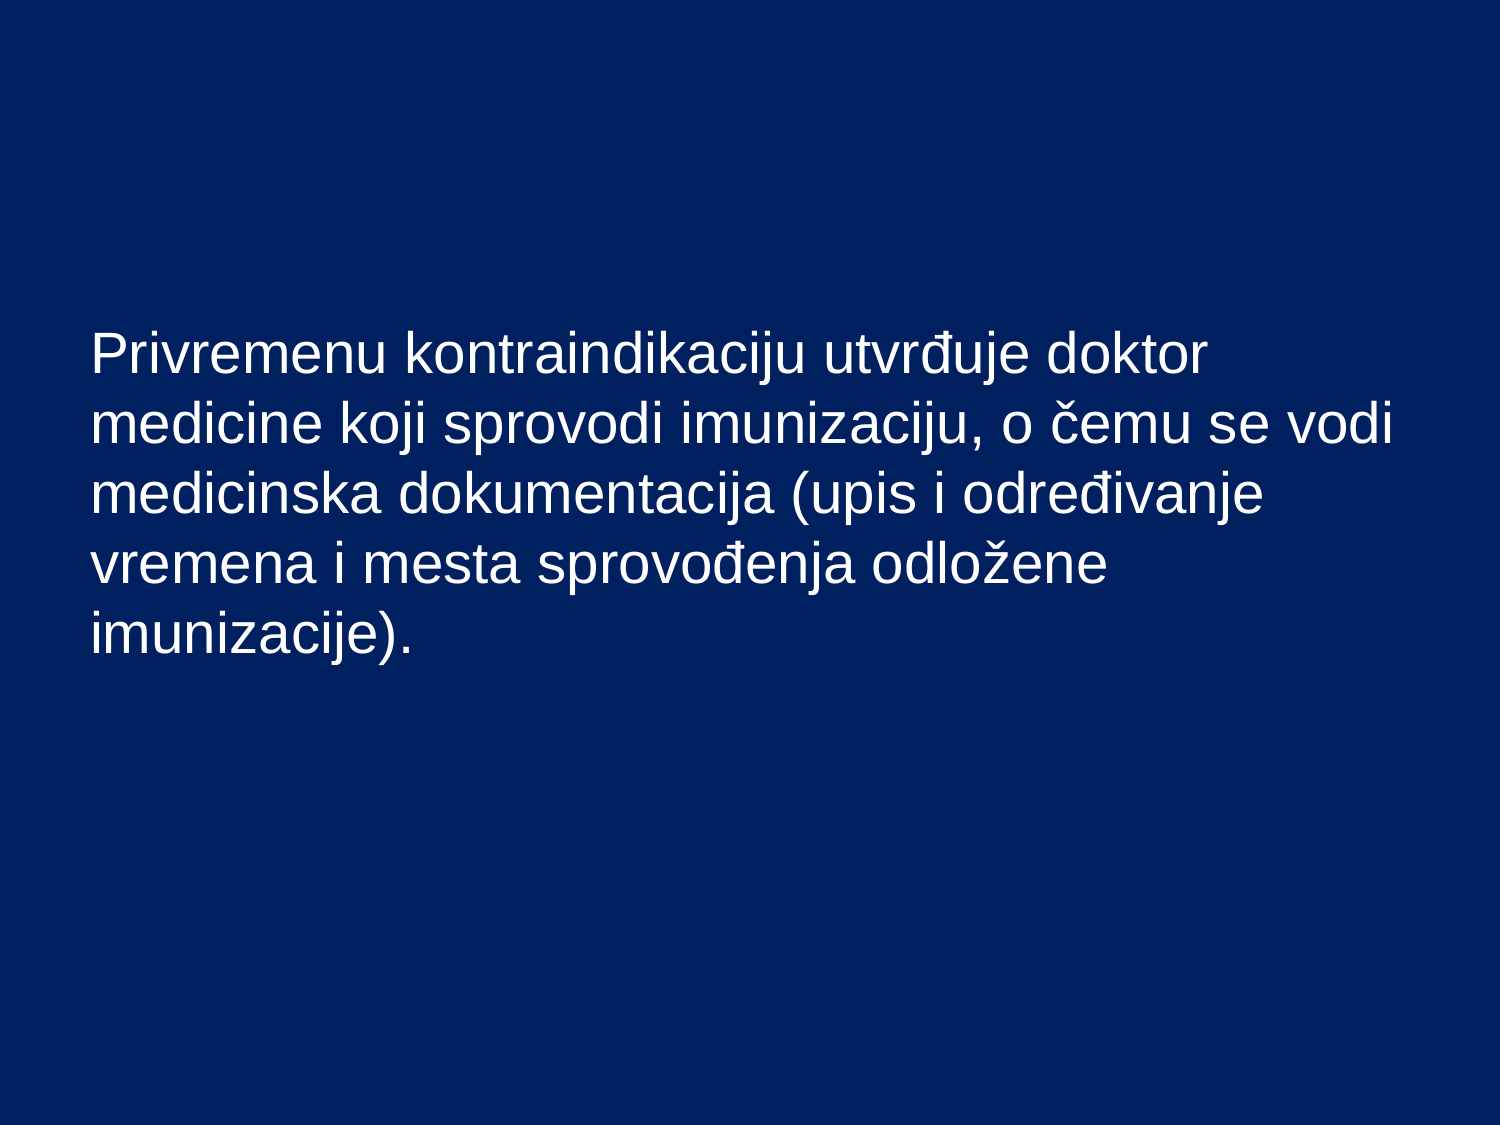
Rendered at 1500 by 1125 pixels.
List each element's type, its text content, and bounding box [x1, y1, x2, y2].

title Privremenu kontraindikaciju utvrđuje doktor medicine koji sprovodi imunizaciju, o čemu se vodi medicinska dokumentacija (upis i određivanje vremena i mesta sprovođenja odložene imunizacije). [75, 112, 1425, 938]
